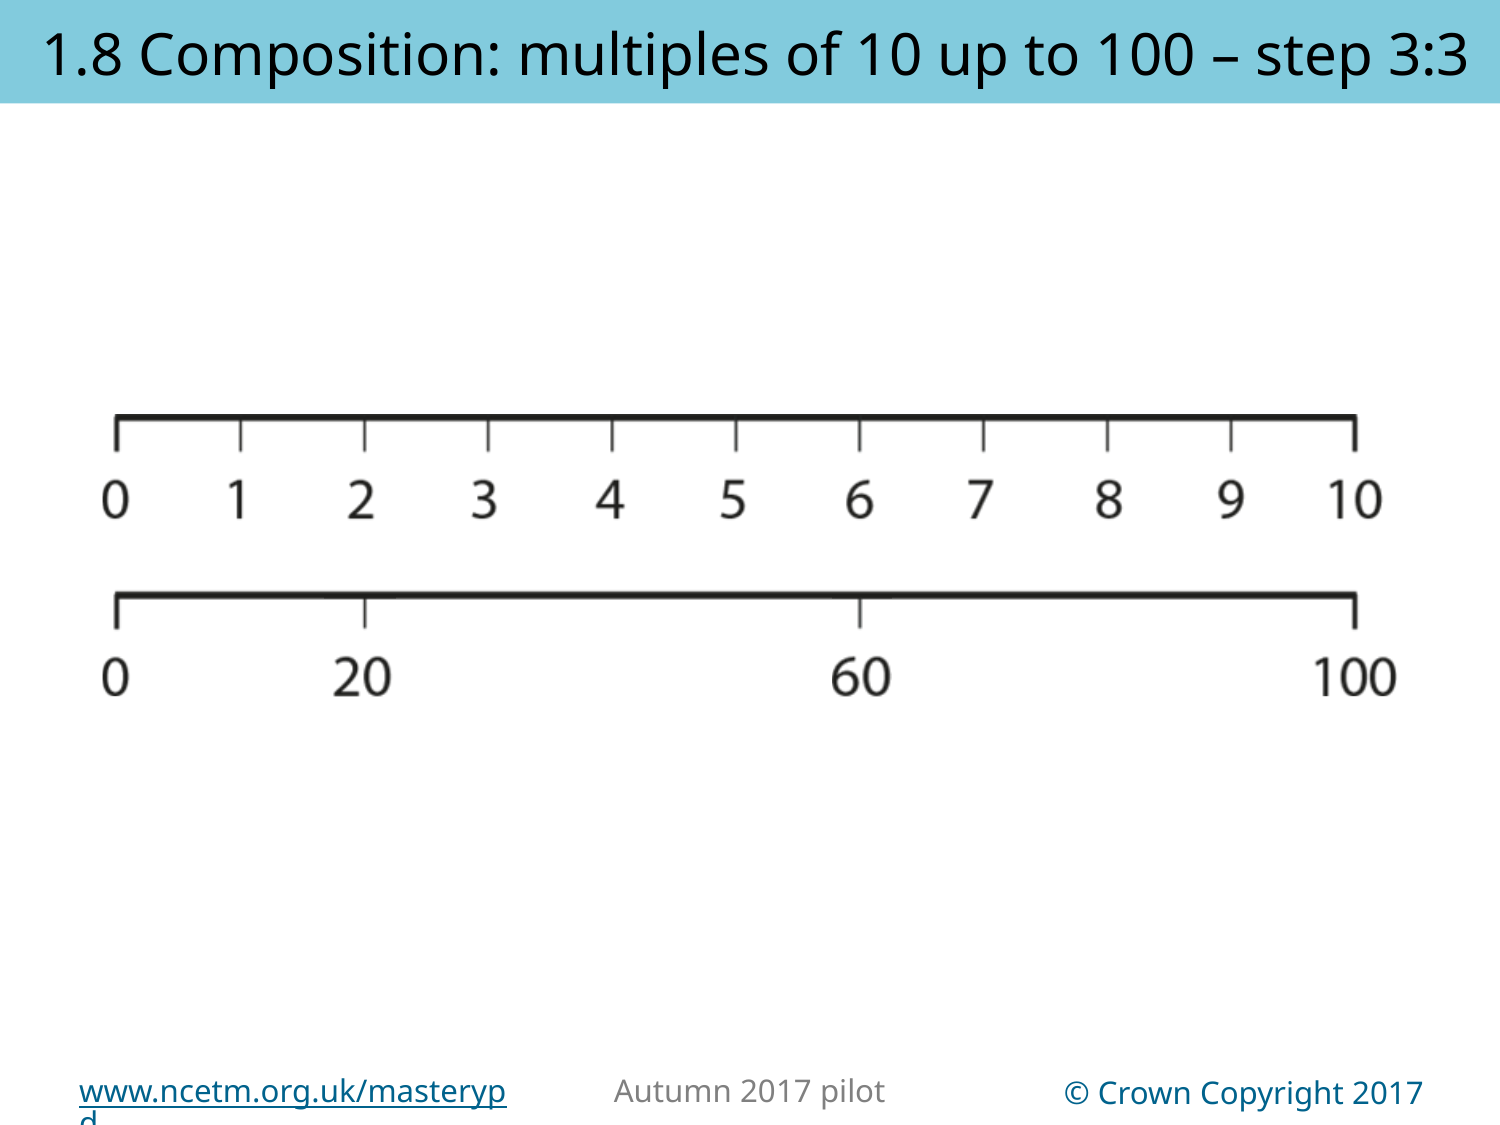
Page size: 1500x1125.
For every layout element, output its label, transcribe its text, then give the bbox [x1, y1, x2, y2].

picture [101, 414, 1399, 729]
list 1.8 Composition: multiples of 10 up to 100 – step 3:3 [0, 0, 1500, 104]
